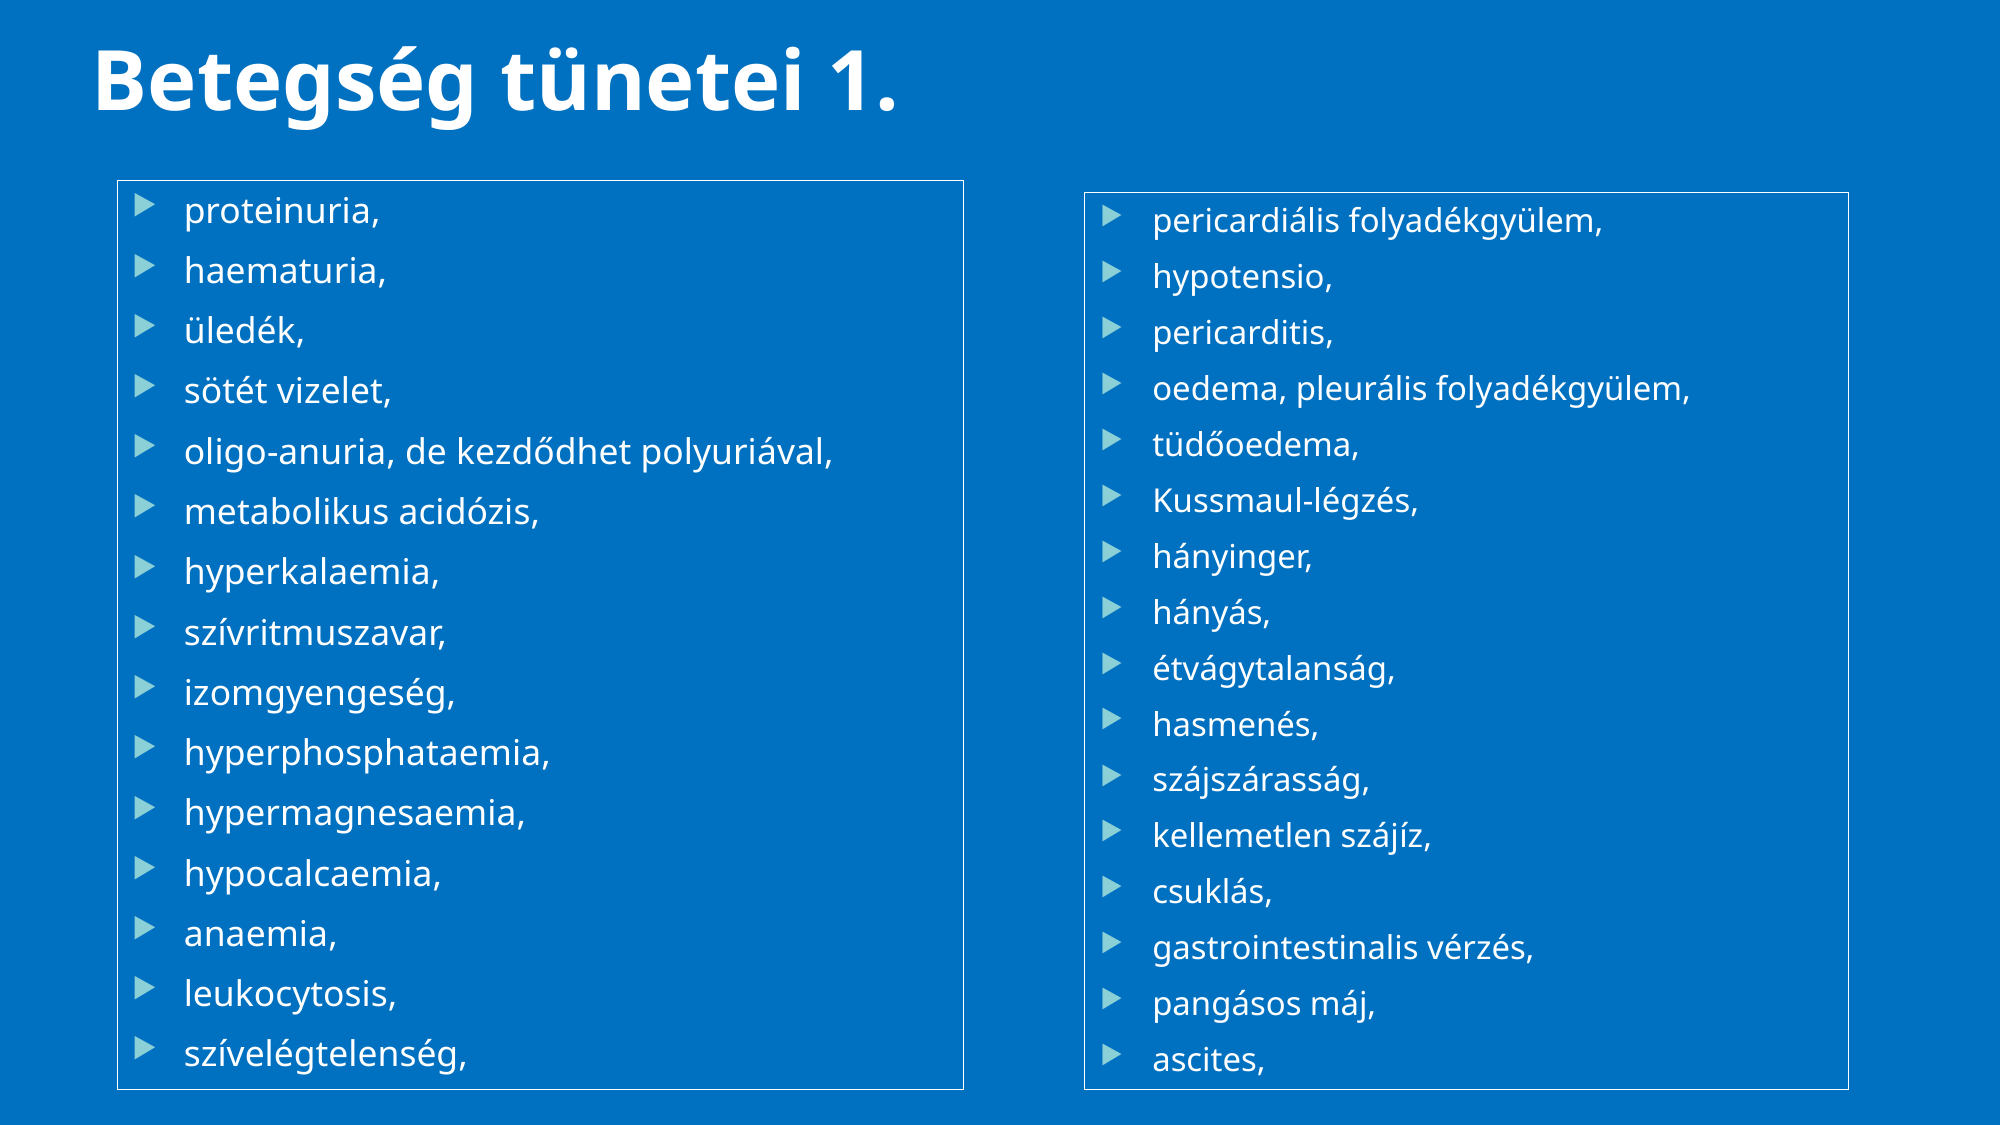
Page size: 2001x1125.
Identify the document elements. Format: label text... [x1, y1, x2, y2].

list proteinuria, haematuria, üledék, sötét vizelet, oligo-anuria, de kezdődhet polyuriával, metabolikus acidózis, hyperkalaemia, szívritmuszavar, izomgyengeség, hyperphosphataemia, hypermagnesaemia, hypocalcaemia, anaemia, leukocytosis, szívelégtelenség, [117, 180, 964, 1090]
title Betegség tünetei 1. [76, 19, 1427, 181]
text_box pericardiális folyadékgyülem, hypotensio, pericarditis, oedema, pleurális folyadékgyülem, tüdőoedema, Kussmaul-légzés, hányinger, hányás, étvágytalanság, hasmenés, szájszárasság, kellemetlen szájíz, csuklás, gastrointestinalis vérzés, pangásos máj, ascites, [1084, 192, 1849, 1090]
